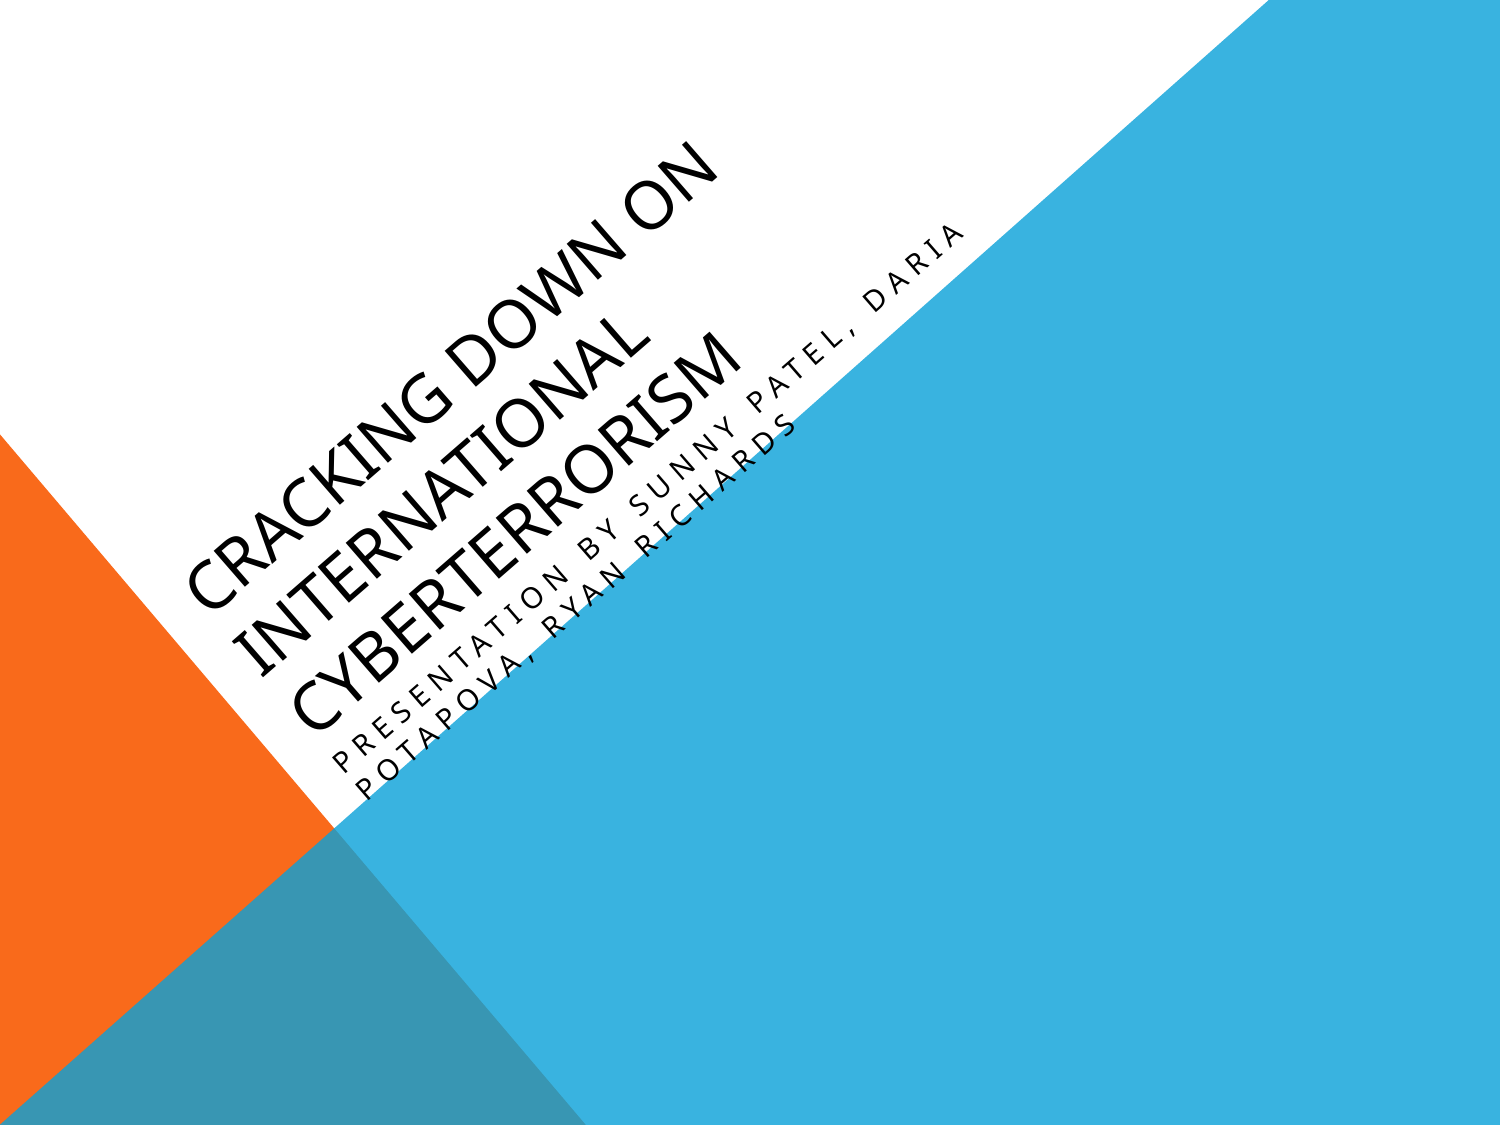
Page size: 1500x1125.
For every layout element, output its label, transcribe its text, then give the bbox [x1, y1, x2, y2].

title Cracking down on international cyberterrorism [182, 4, 1012, 761]
subtitle presentation BY SUNNY PATEL, DARIA POTAPOVA, RYAN RICHARDS [312, 61, 1192, 847]
